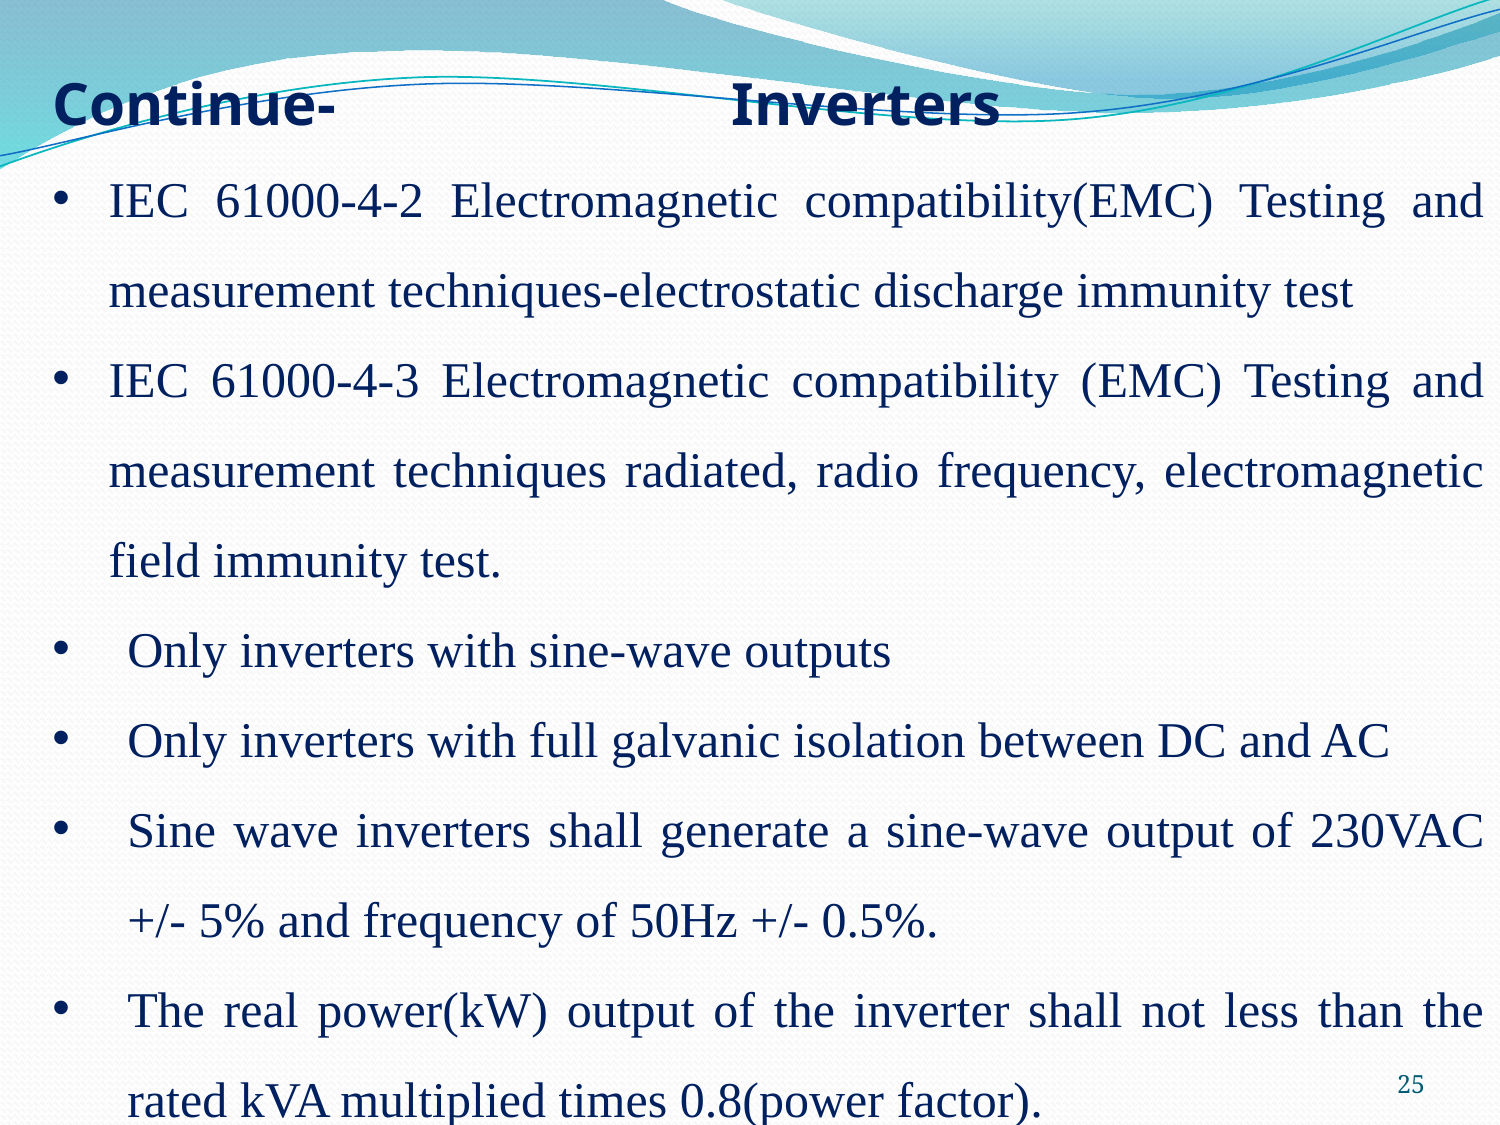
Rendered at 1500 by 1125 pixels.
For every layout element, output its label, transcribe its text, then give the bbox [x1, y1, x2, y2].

text_box Continue- Inverters IEC 61000-4-2 Electromagnetic compatibility(EMC) Testing and measurement techniques-electrostatic discharge immunity test IEC 61000-4-3 Electromagnetic compatibility (EMC) Testing and measurement techniques radiated, radio frequency, electromagnetic field immunity test. Only inverters with sine-wave outputs Only inverters with full galvanic isolation between DC and AC Sine wave inverters shall generate a sine-wave output of 230VAC +/- 5% and frequency of 50Hz +/- 0.5%. The real power(kW) output of the inverter shall not less than the rated kVA multiplied times 0.8(power factor). [37, 24, 1500, 1125]
slide_number 25 [1299, 1042, 1425, 1103]
